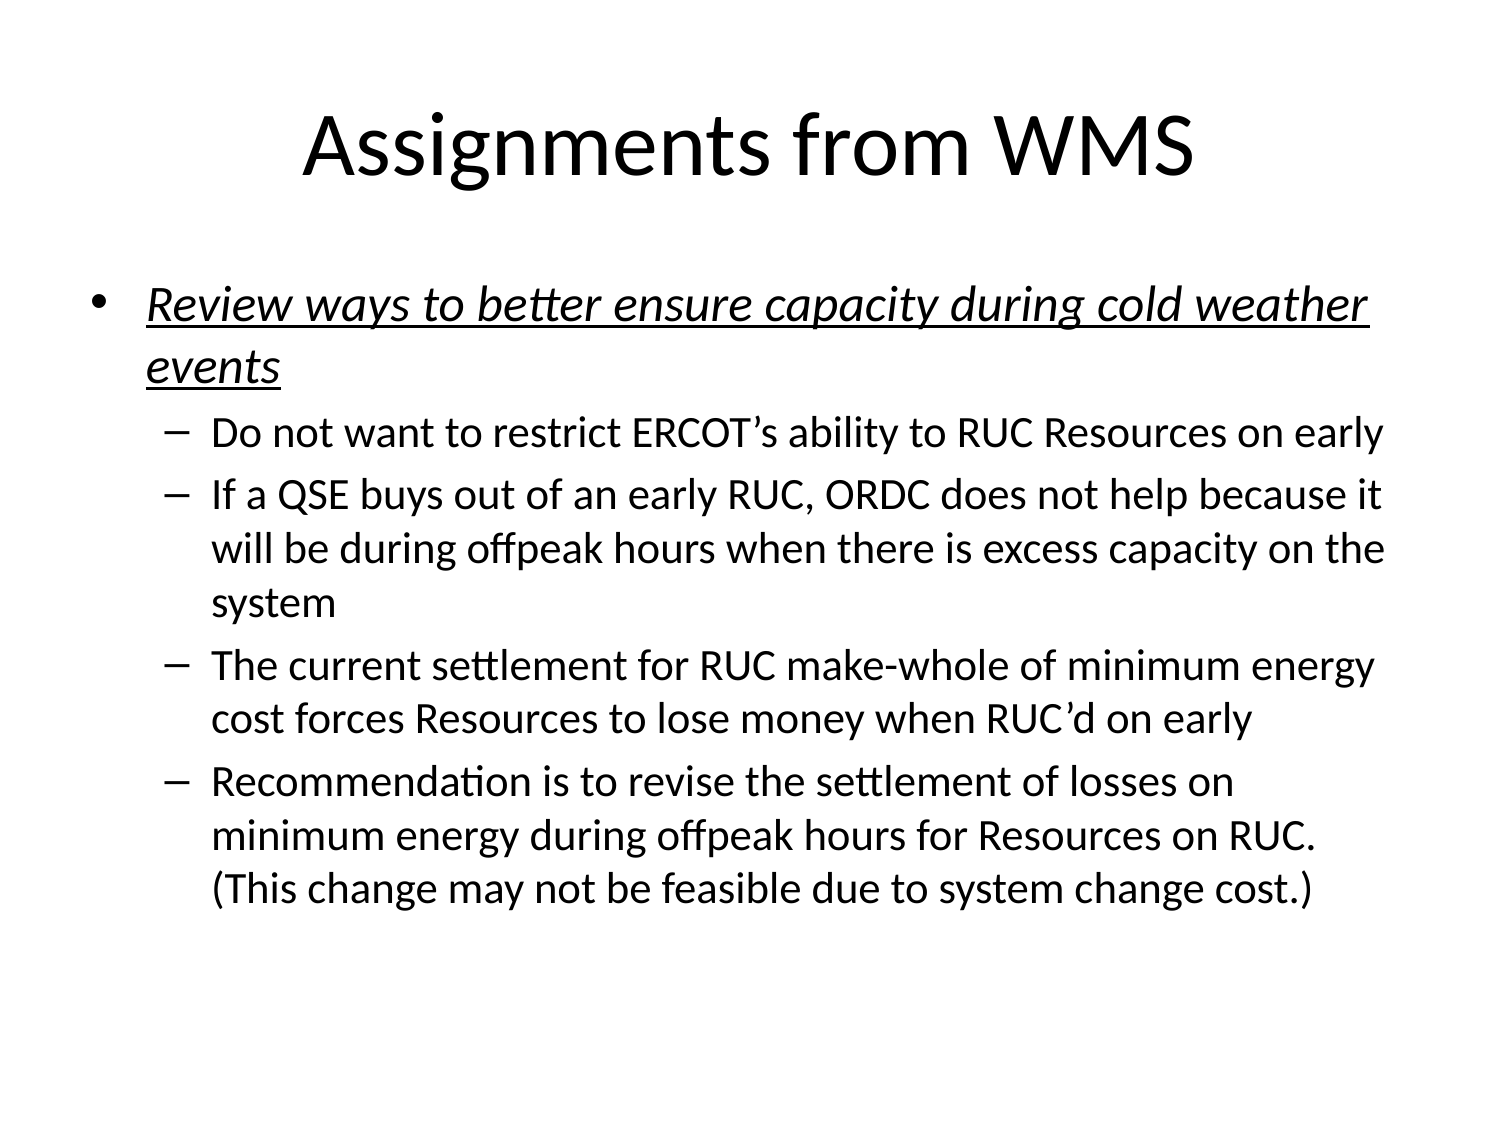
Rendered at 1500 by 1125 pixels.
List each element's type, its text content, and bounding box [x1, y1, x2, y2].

list Review ways to better ensure capacity during cold weather events Do not want to restrict ERCOT’s ability to RUC Resources on early If a QSE buys out of an early RUC, ORDC does not help because it will be during offpeak hours when there is excess capacity on the system The current settlement for RUC make-whole of minimum energy cost forces Resources to lose money when RUC’d on early Recommendation is to revise the settlement of losses on minimum energy during offpeak hours for Resources on RUC. (This change may not be feasible due to system change cost.) [75, 262, 1425, 1005]
title Assignments from WMS [75, 45, 1425, 233]
